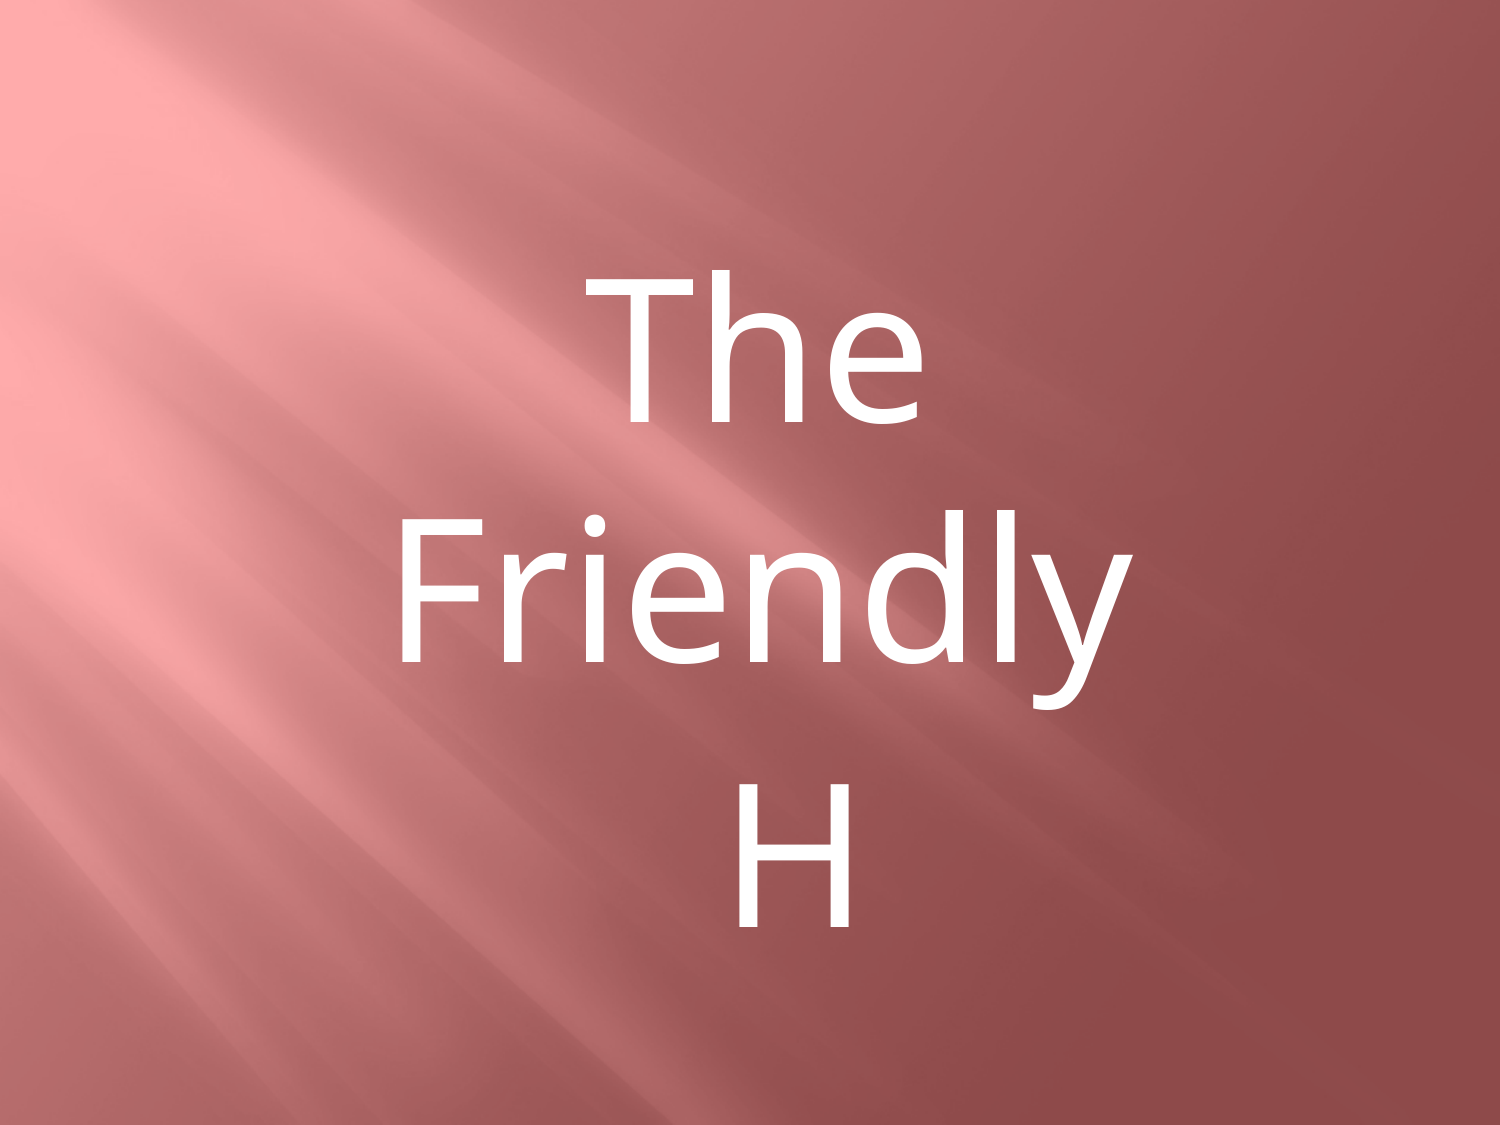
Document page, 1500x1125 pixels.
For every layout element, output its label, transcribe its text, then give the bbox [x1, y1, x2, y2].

text_box H [706, 720, 884, 975]
text_box The Friendly [316, 215, 1201, 710]
